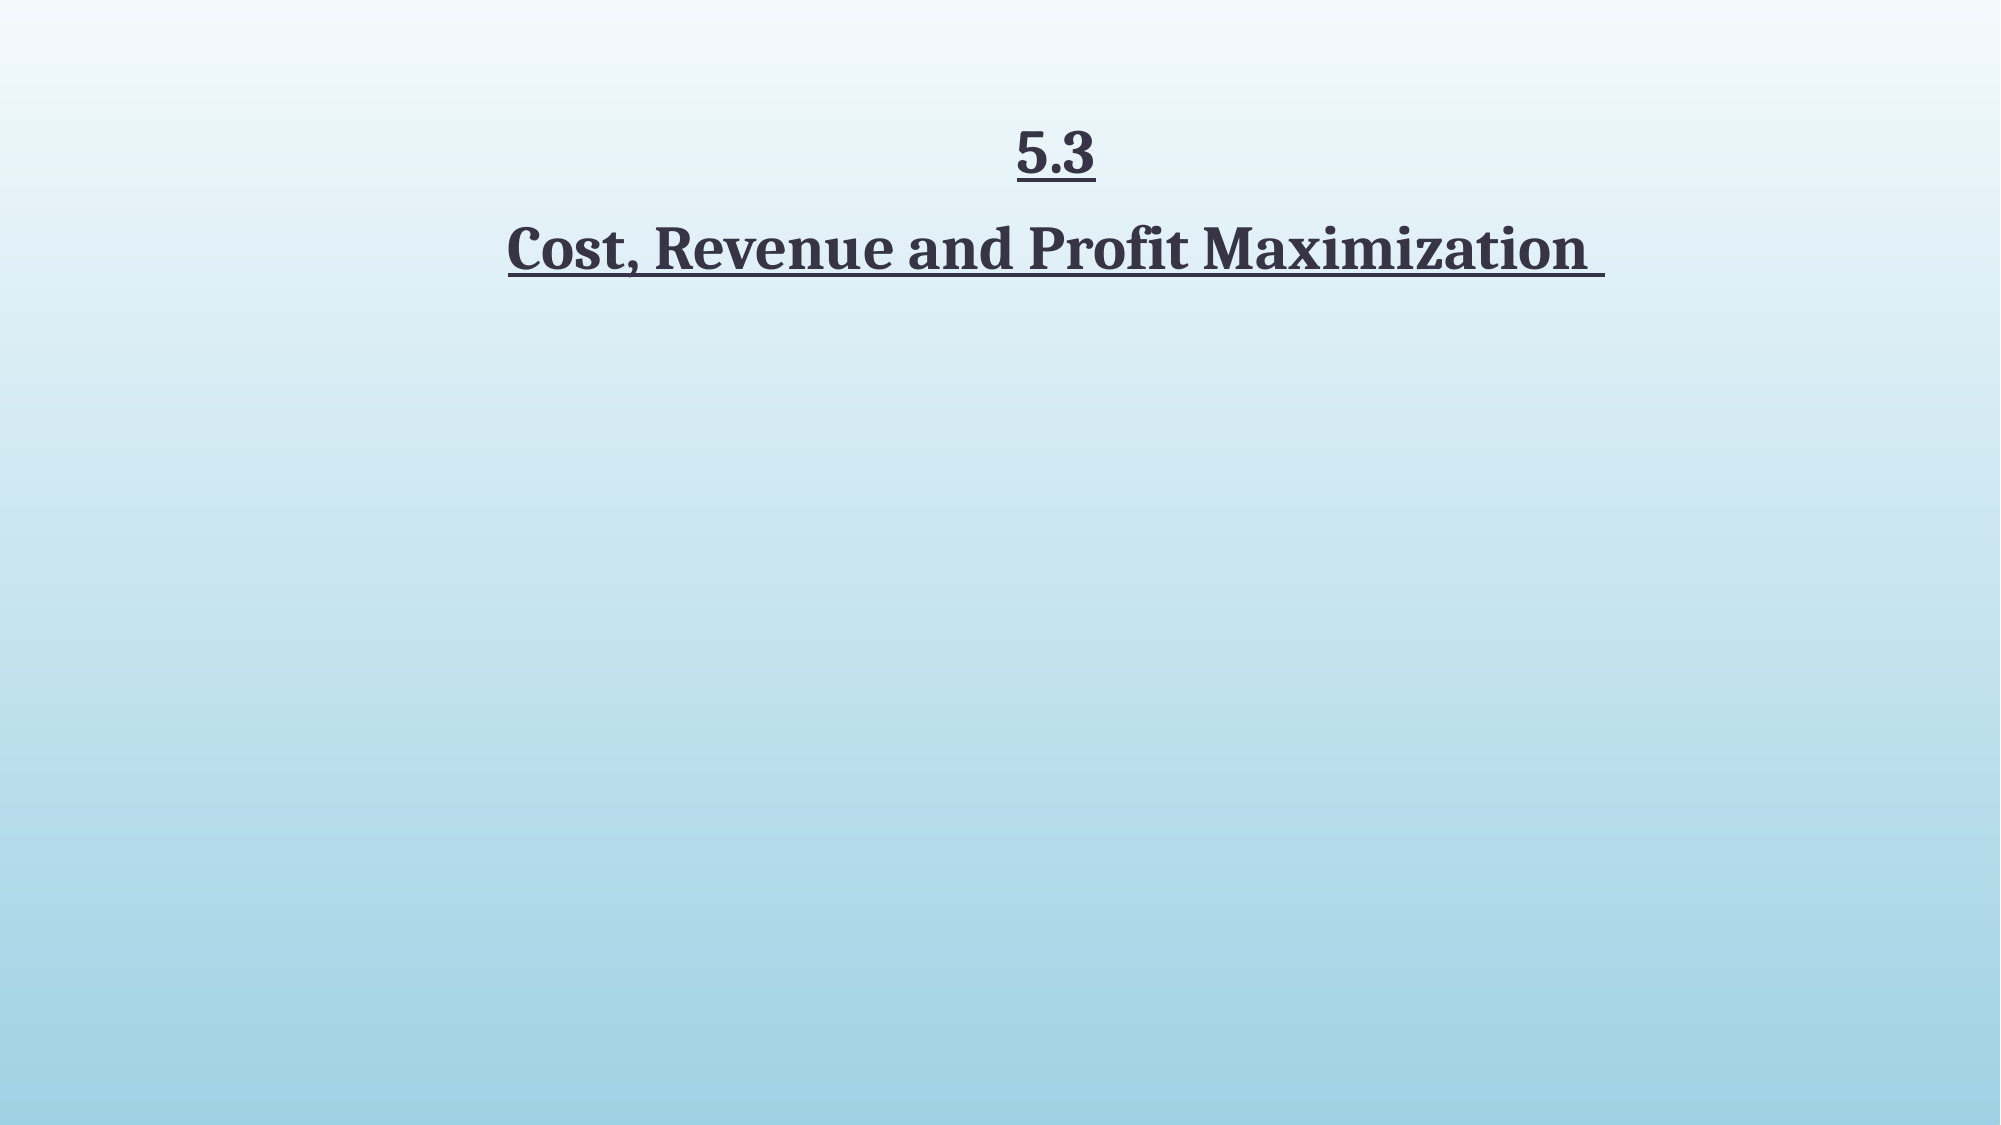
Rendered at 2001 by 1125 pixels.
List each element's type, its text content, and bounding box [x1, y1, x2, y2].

list 5.3 Cost, Revenue and Profit Maximization [212, 112, 1901, 800]
